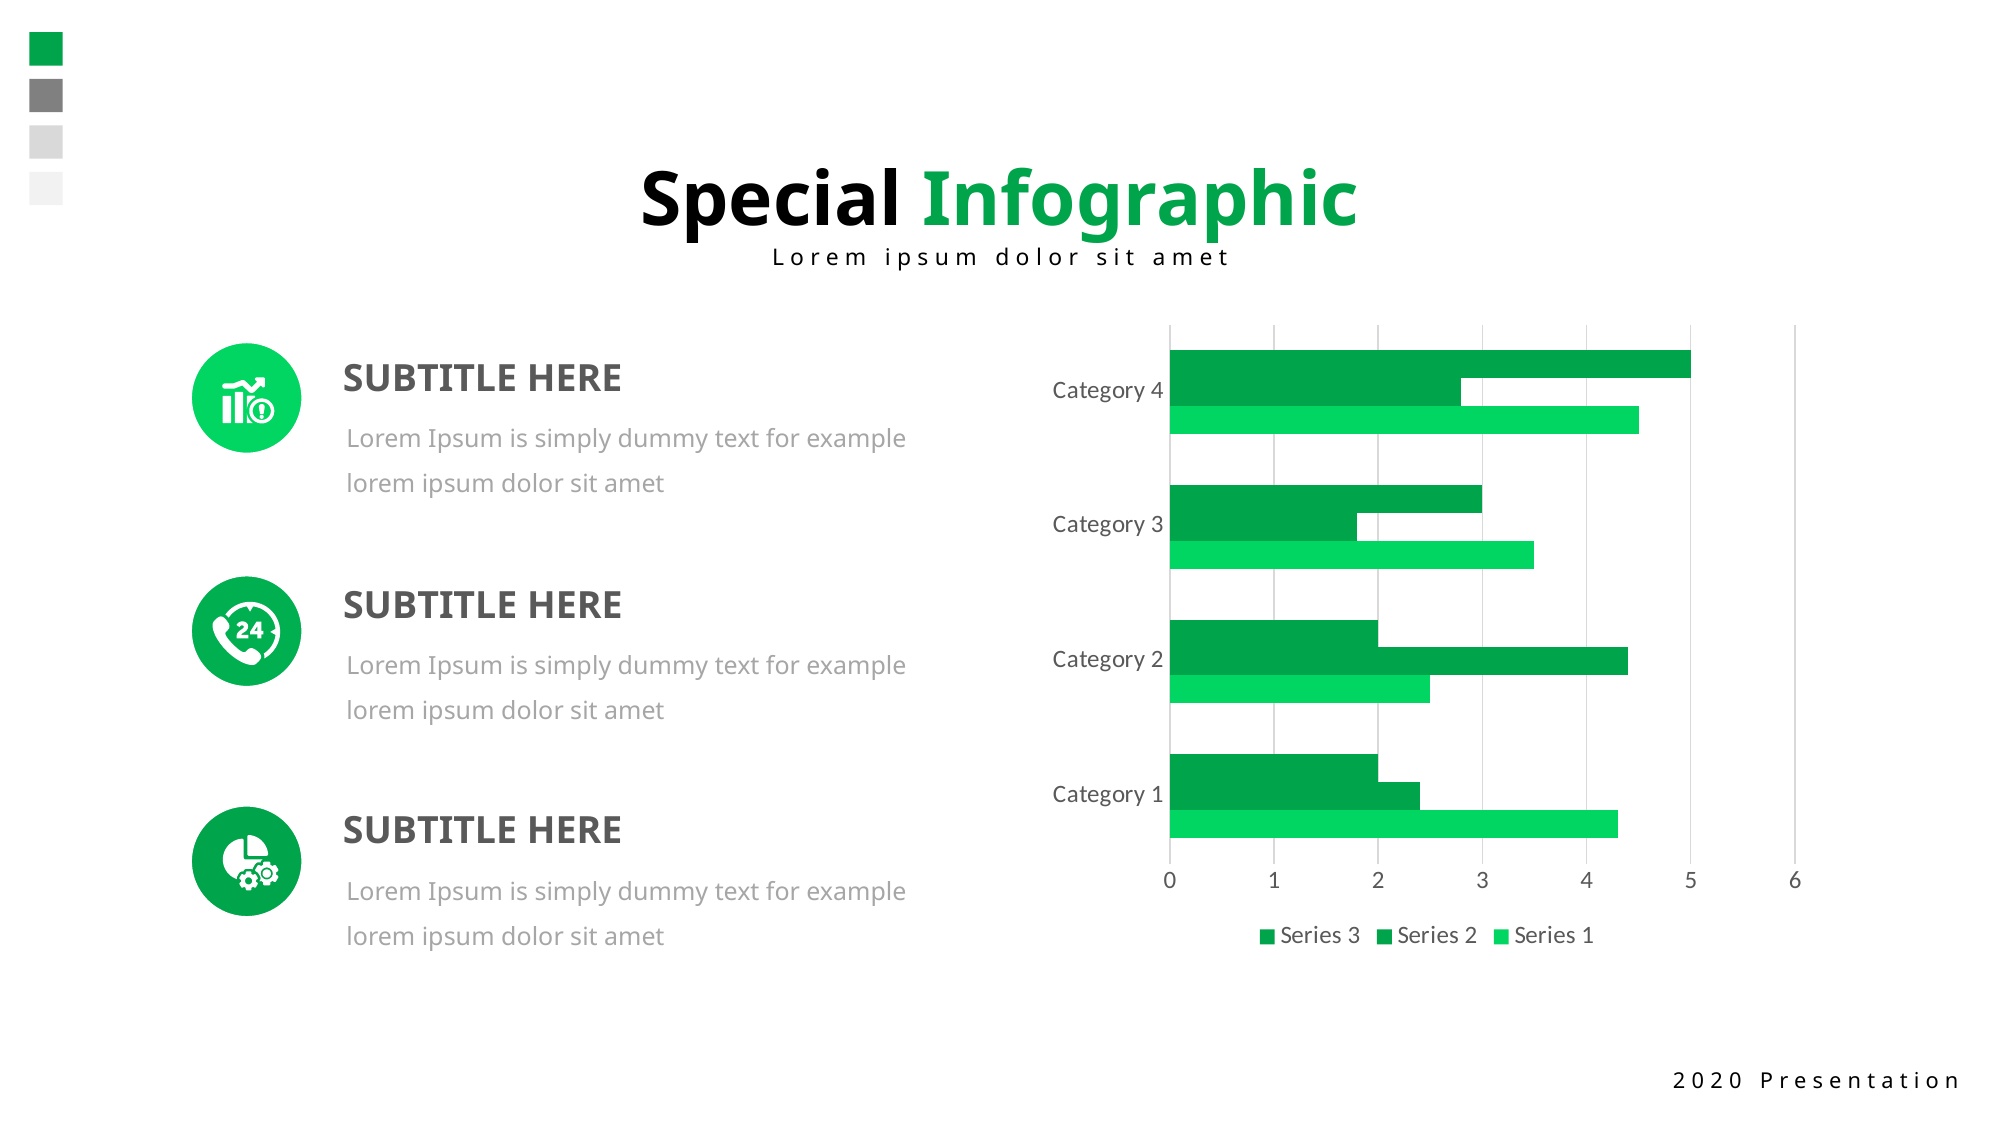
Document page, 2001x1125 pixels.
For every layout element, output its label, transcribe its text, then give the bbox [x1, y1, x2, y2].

text_box Lorem Ipsum is simply dummy text for example lorem ipsum dolor sit amet [331, 627, 974, 732]
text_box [222, 377, 275, 424]
chart [1037, 311, 1817, 956]
text_box SUBTITLE HERE [328, 346, 638, 407]
text_box 2020 Presentation [1599, 1059, 1974, 1101]
text_box [212, 616, 262, 666]
text_box SUBTITLE HERE [328, 573, 638, 633]
text_box [225, 601, 281, 659]
text_box [187, 572, 306, 691]
text_box Lorem Ipsum is simply dummy text for example lorem ipsum dolor sit amet [331, 400, 974, 505]
text_box Lorem Ipsum is simply dummy text for example lorem ipsum dolor sit amet [331, 853, 974, 958]
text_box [29, 32, 63, 206]
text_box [222, 835, 279, 891]
text_box SUBTITLE HERE [328, 799, 638, 859]
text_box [555, 142, 1445, 279]
text_box [187, 802, 306, 921]
text_box [187, 339, 306, 457]
